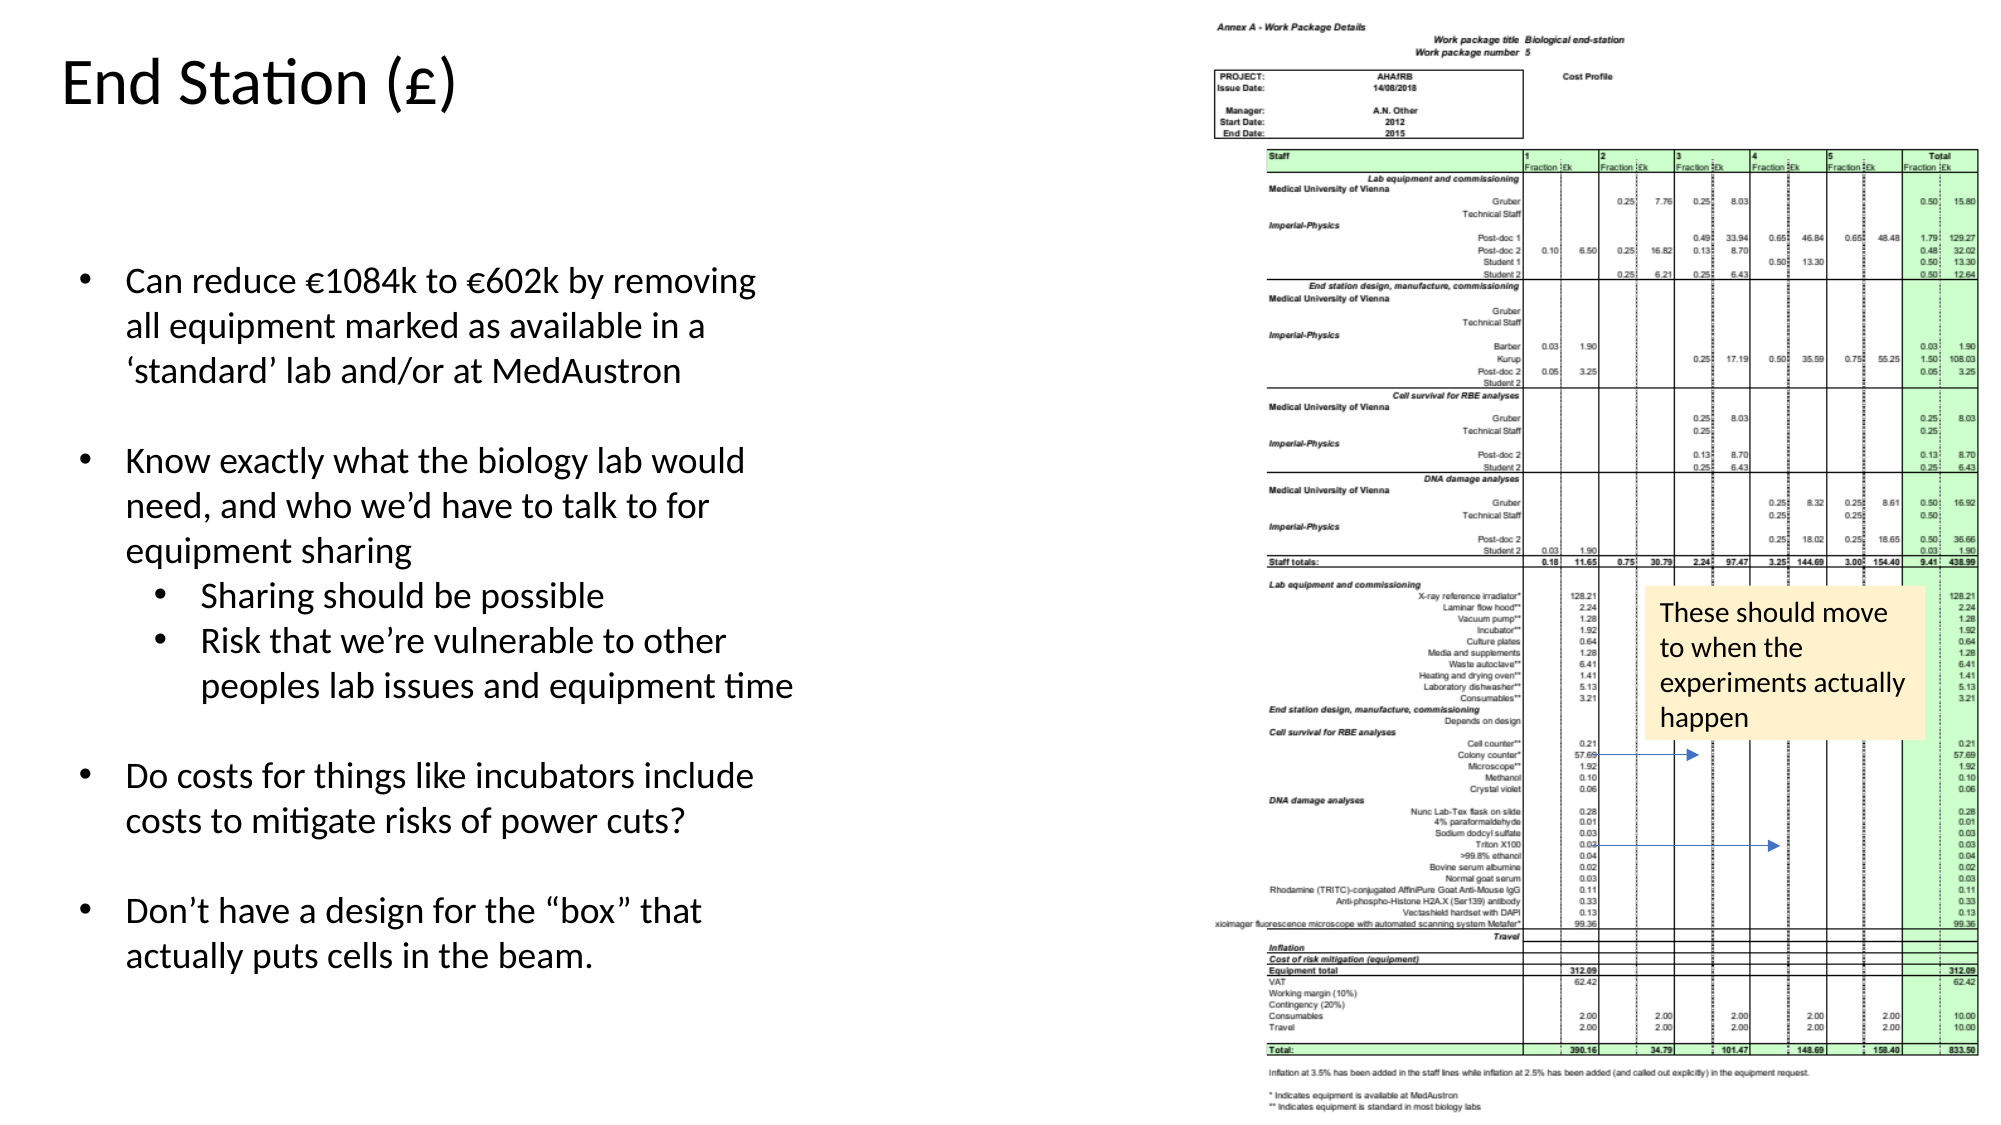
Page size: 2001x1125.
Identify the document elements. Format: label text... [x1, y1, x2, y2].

text_box End Station (£) [46, 30, 690, 125]
text_box Can reduce €1084k to €602k by removing all equipment marked as available in a ‘standard’ lab and/or at MedAustron Know exactly what the biology lab would need, and who we’d have to talk to for equipment sharing Sharing should be possible Risk that we’re vulnerable to other peoples lab issues and equipment time Do costs for things like incubators include costs to mitigate risks of power cuts? Don’t have a design for the “box” that actually puts cells in the beam. [63, 248, 814, 984]
picture [1203, 3, 2000, 1125]
